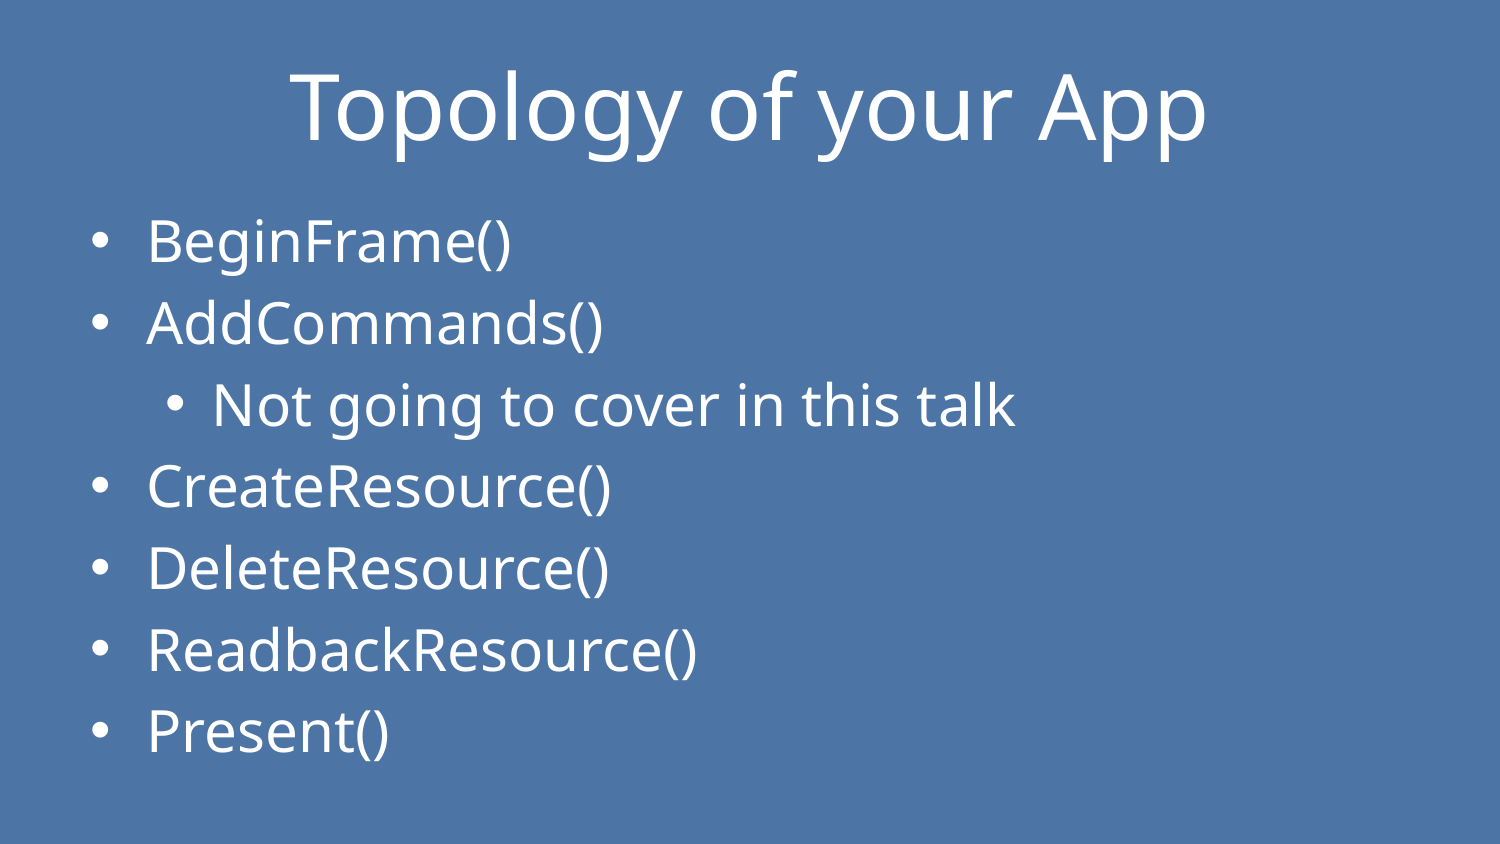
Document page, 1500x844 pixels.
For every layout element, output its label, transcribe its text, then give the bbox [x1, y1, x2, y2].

list BeginFrame() AddCommands() Not going to cover in this talk CreateResource() DeleteResource() ReadbackResource() Present() [75, 196, 1425, 754]
title Topology of your App [75, 33, 1425, 175]
